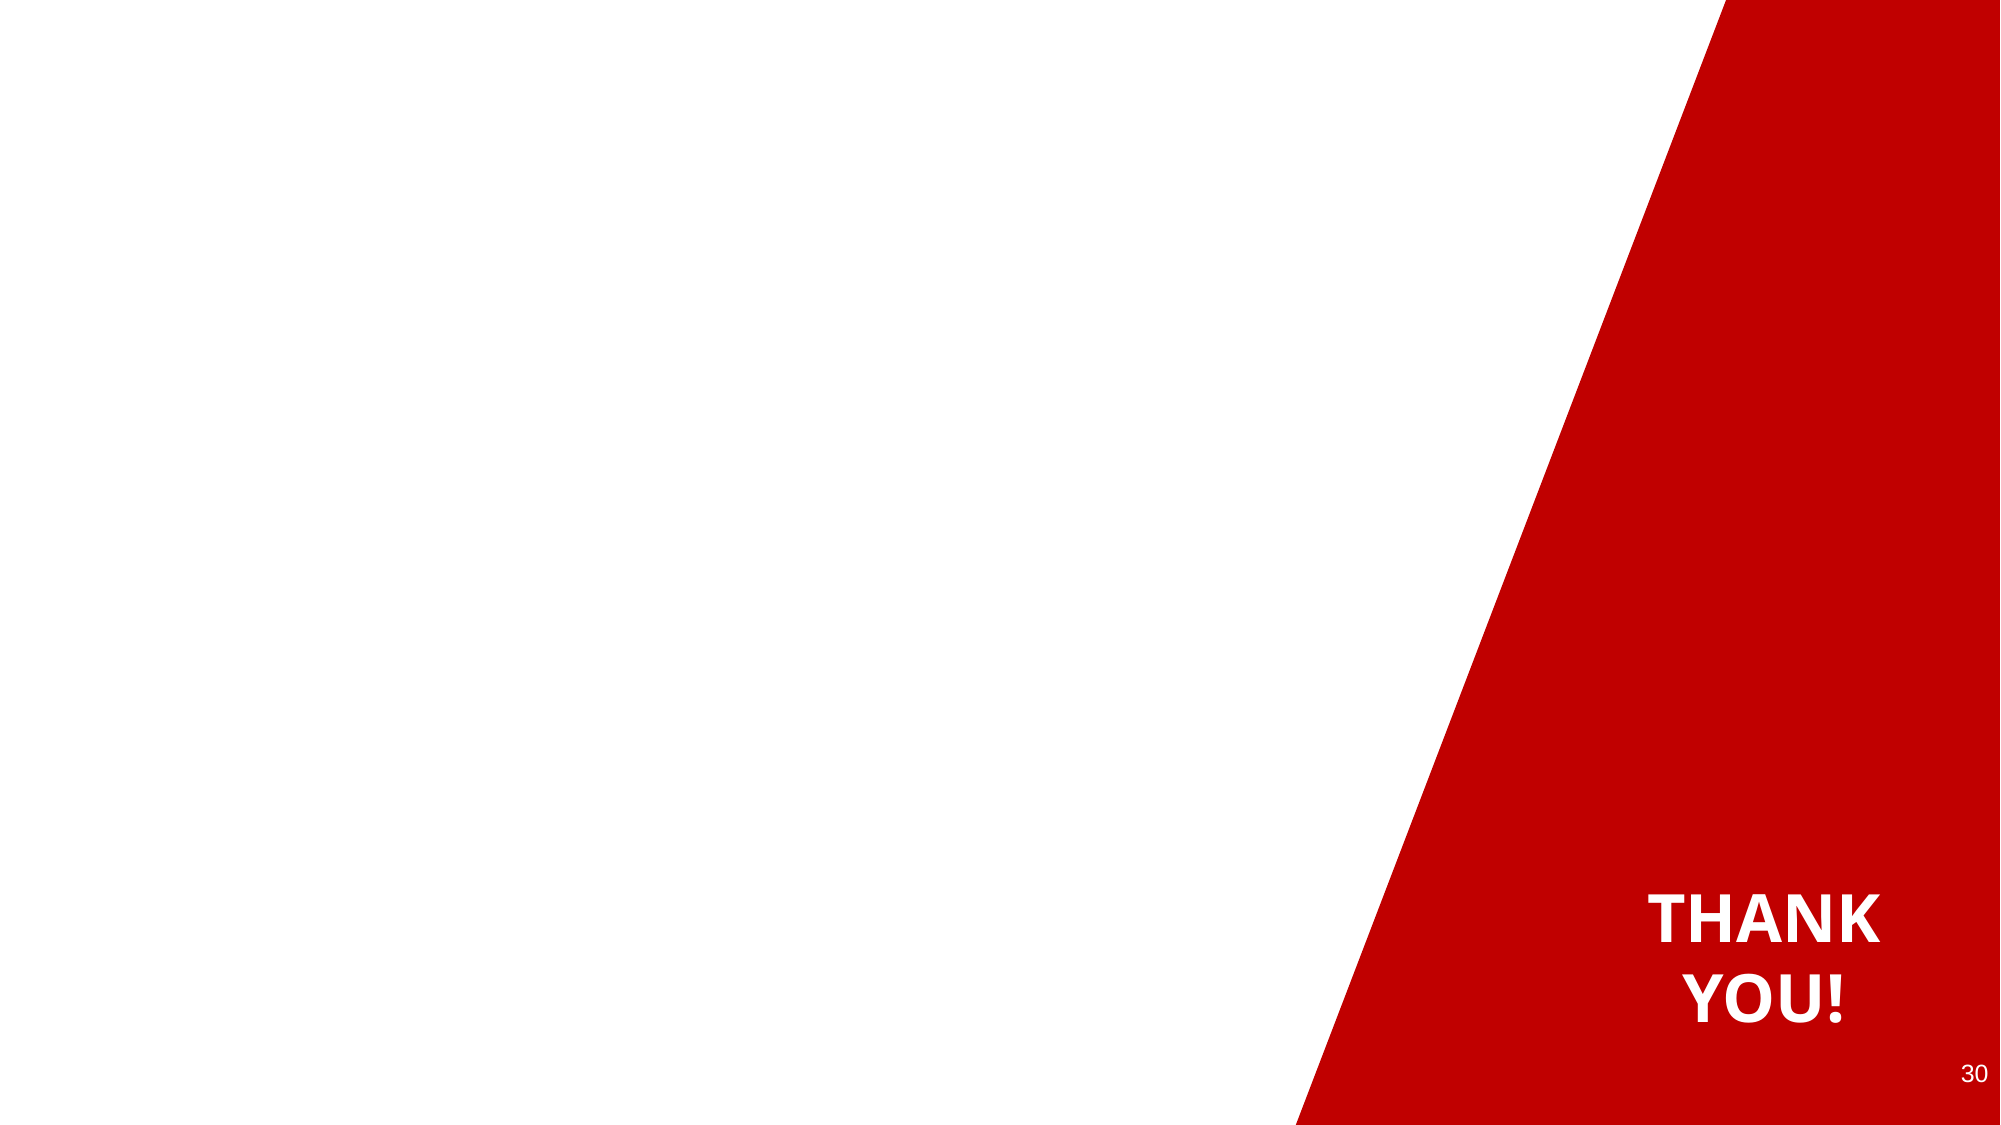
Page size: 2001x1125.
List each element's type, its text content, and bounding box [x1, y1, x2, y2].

slide_number 30 [1550, 1042, 2000, 1103]
